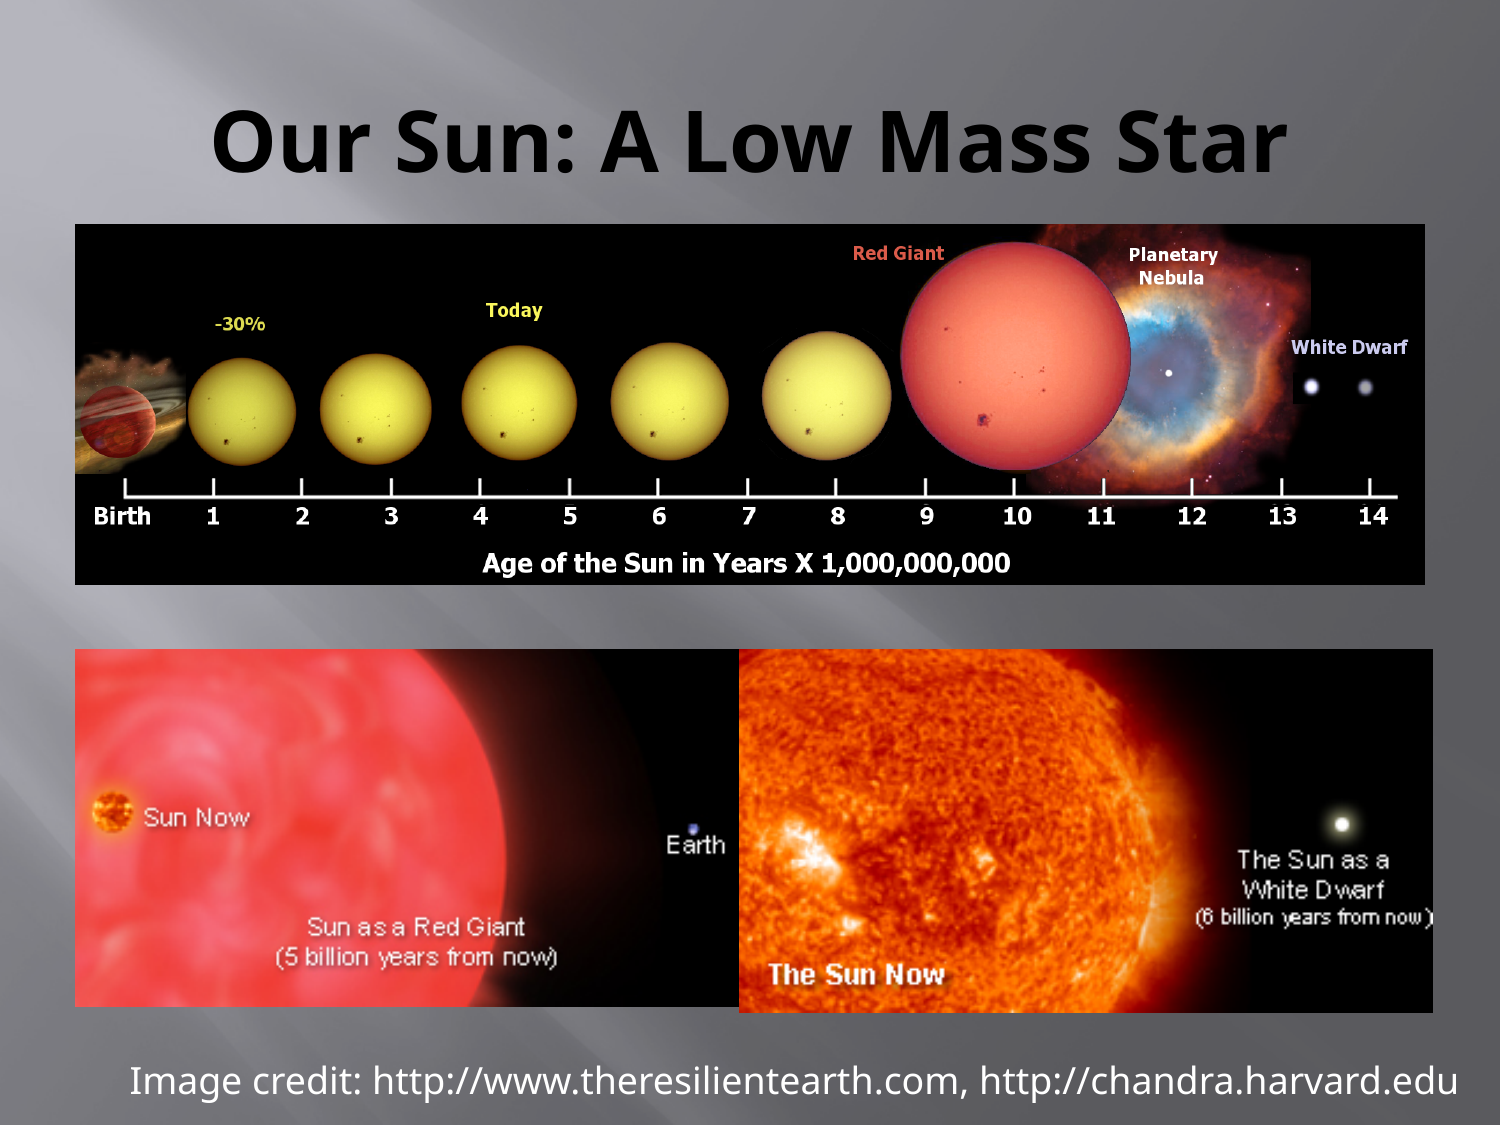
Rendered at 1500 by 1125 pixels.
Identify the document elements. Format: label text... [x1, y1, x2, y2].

title Our Sun: A Low Mass Star [75, 45, 1425, 224]
picture [74, 649, 1433, 1013]
picture [74, 224, 1426, 586]
text_box Image credit: http://www.theresilientearth.com, http://chandra.harvard.edu [24, 1049, 1475, 1110]
